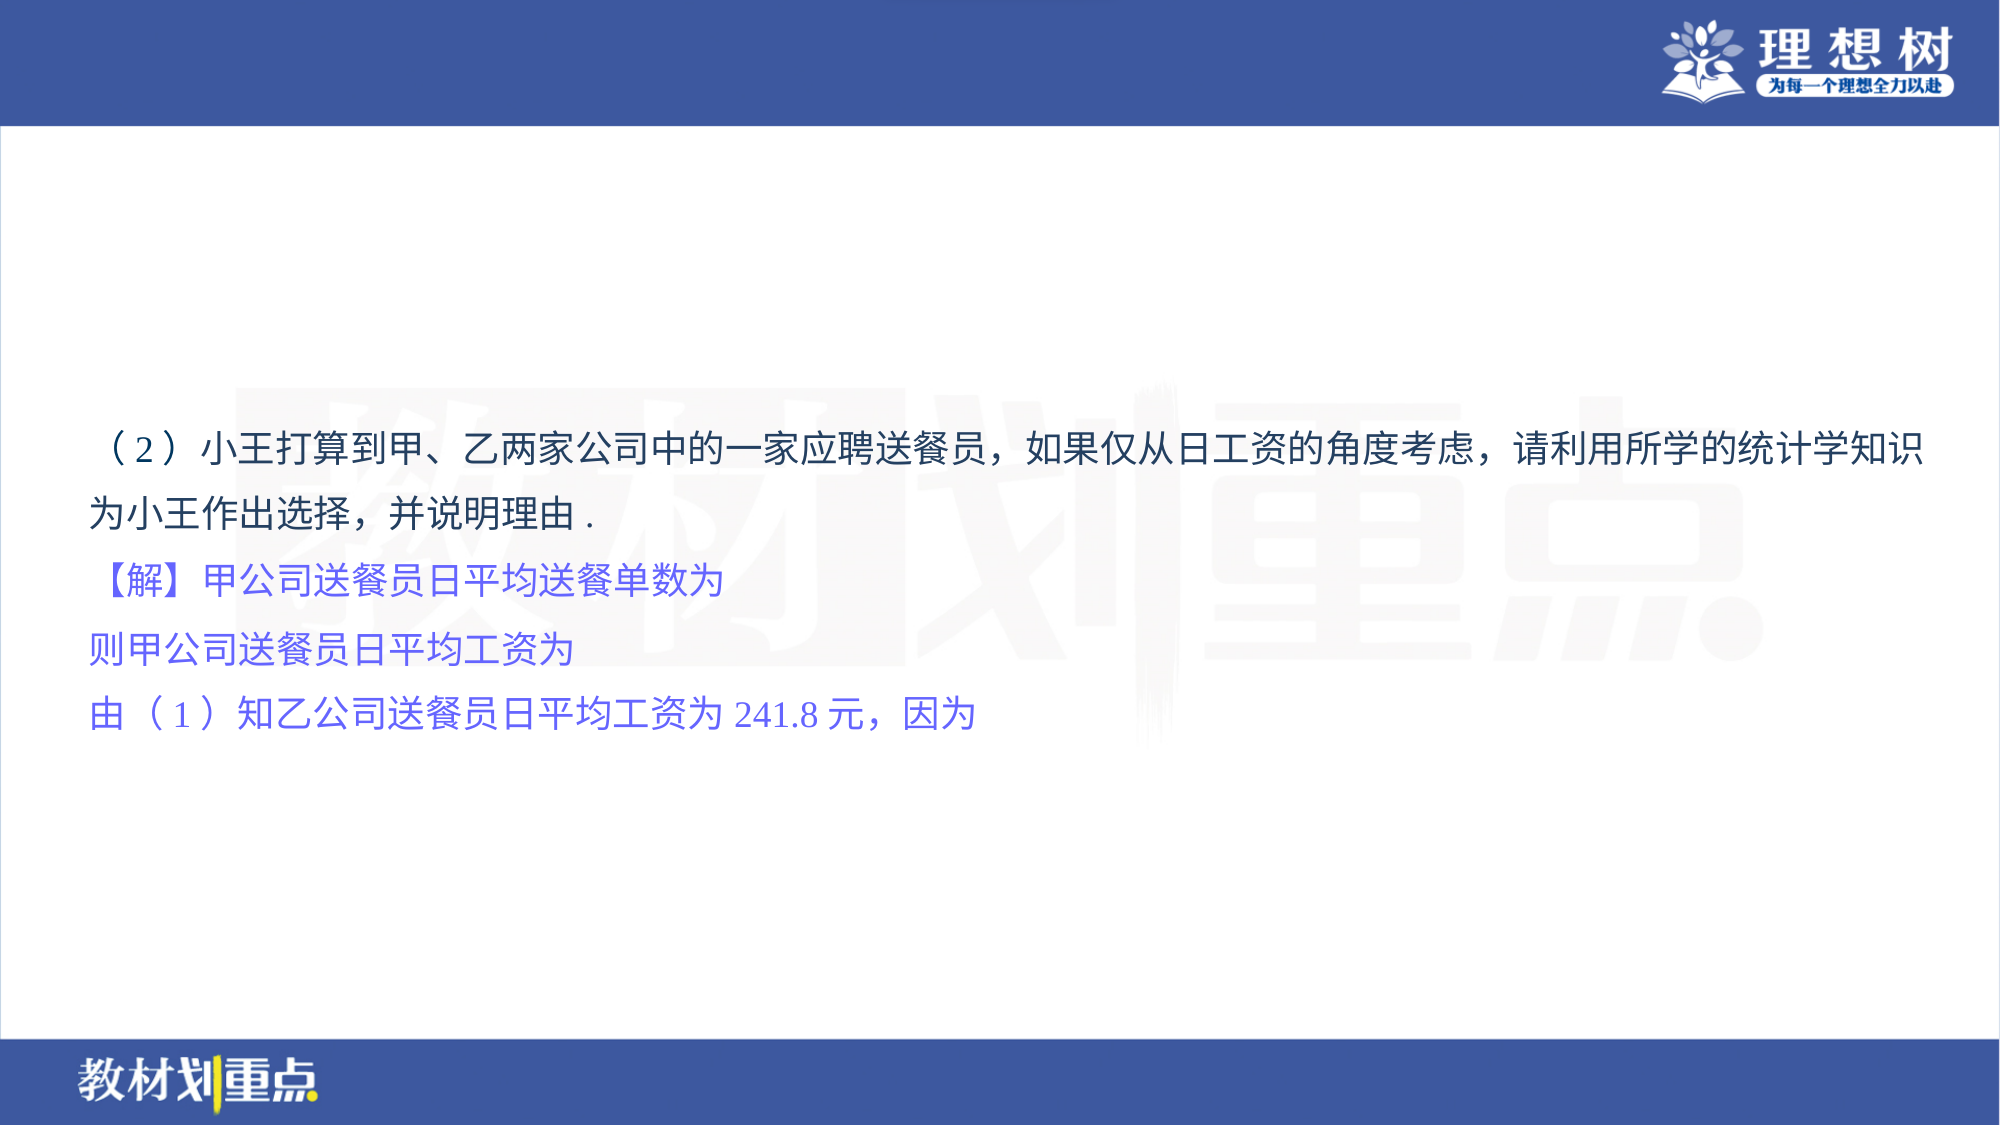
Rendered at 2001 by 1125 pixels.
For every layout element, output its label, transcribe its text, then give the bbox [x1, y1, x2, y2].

picture [0, 0, 2000, 1125]
text_box （2）小王打算到甲、乙两家公司中的一家应聘送餐员，如果仅从日工资的角度考虑，请利用所学的统计学知识 为小王作出选择，并说明理由. [88, 401, 1911, 529]
